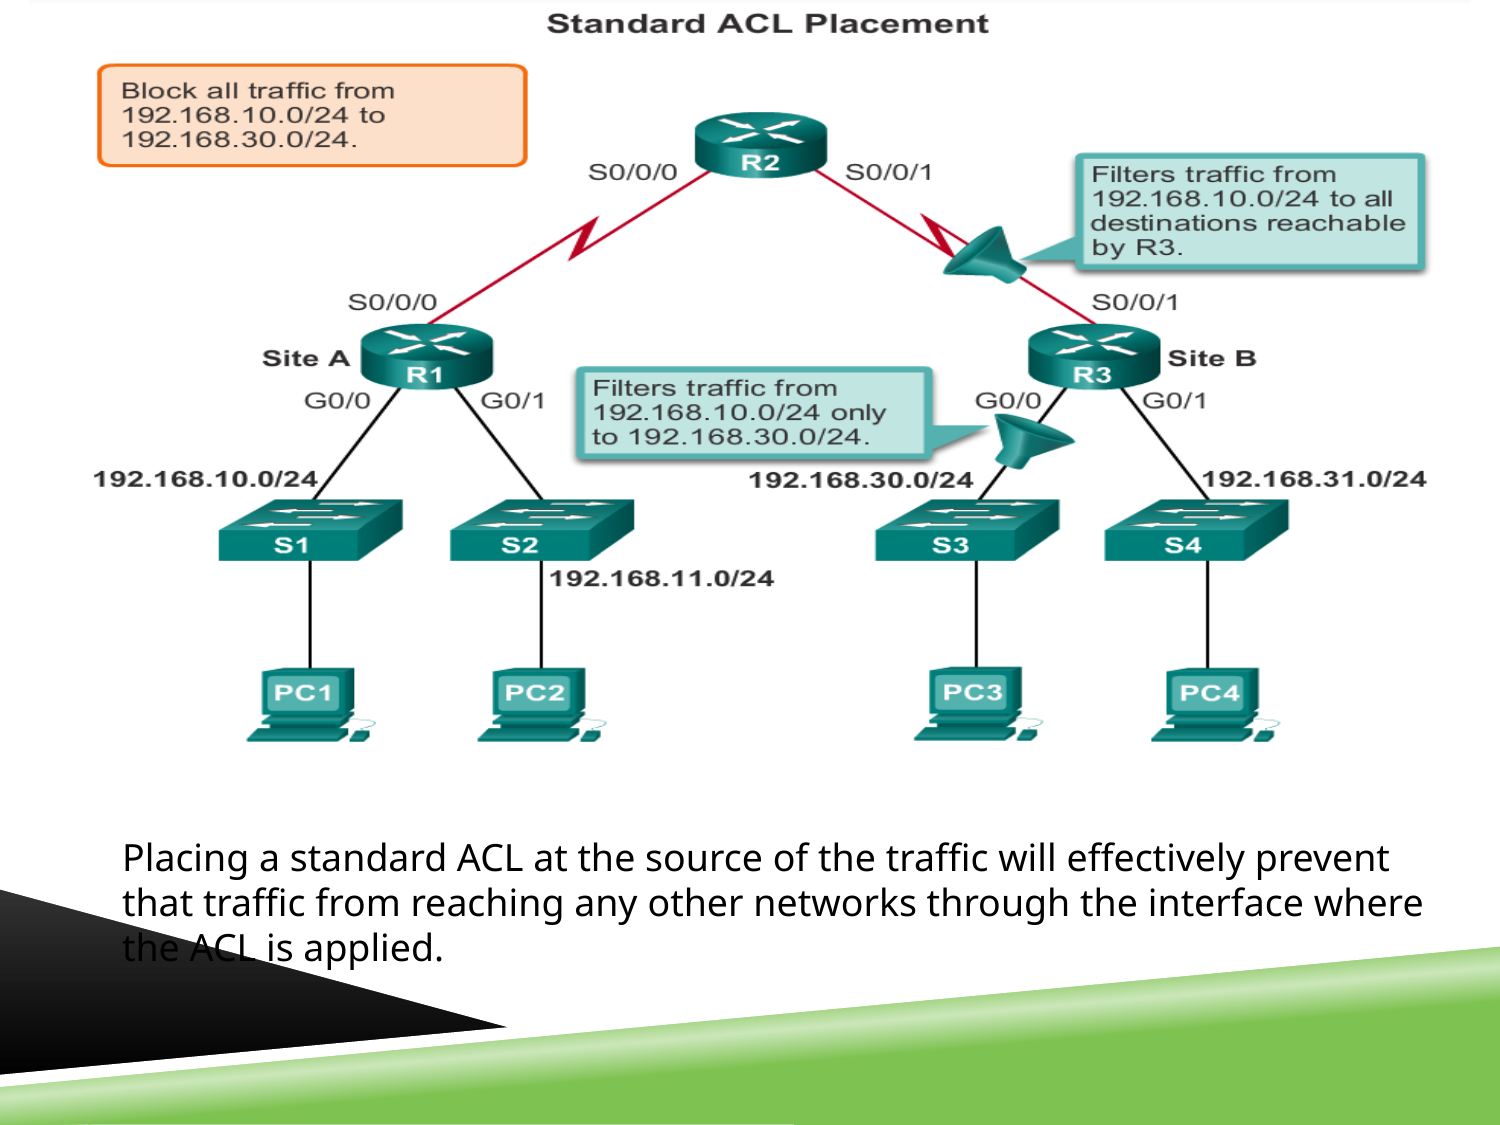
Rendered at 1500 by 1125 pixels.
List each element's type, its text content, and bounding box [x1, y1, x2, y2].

text_box Placing a standard ACL at the source of the traffic will effectively prevent that traffic from reaching any other networks through the interface where the ACL is applied. [107, 826, 1471, 977]
picture [28, 0, 1471, 783]
